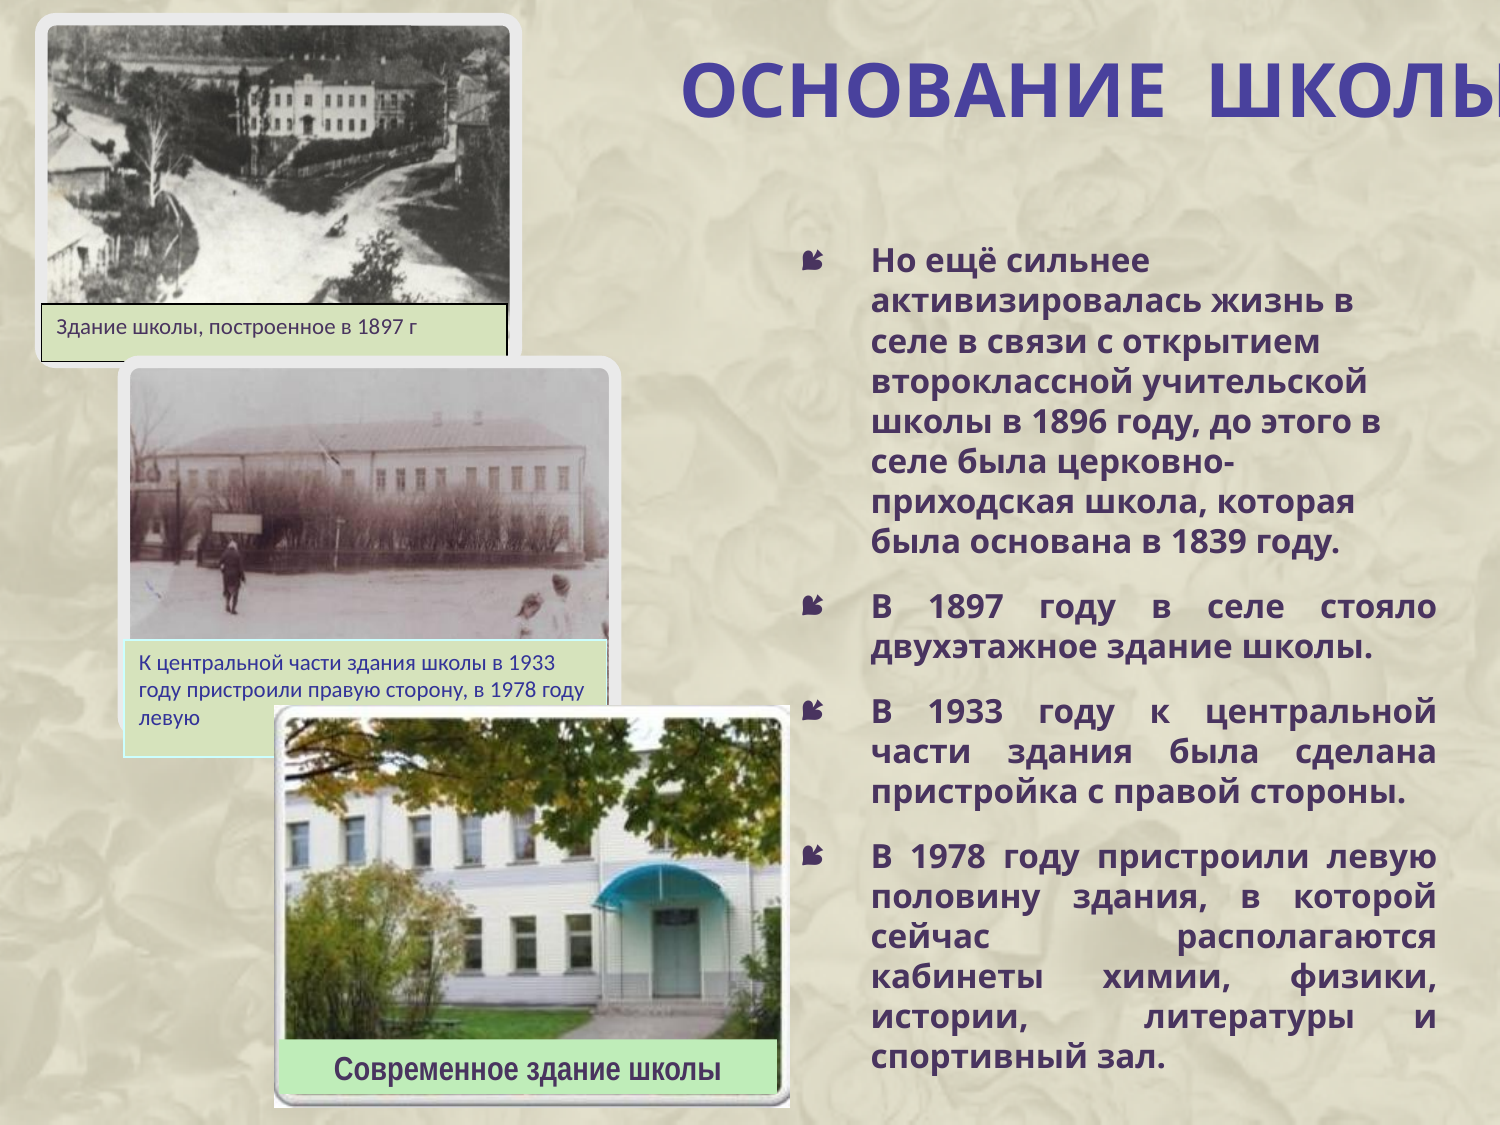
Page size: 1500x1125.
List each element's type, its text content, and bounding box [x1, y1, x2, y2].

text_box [273, 705, 791, 1108]
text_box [123, 361, 616, 757]
list Но ещё сильнее активизировалась жизнь в селе в связи с открытием второклассной учительской школы в 1896 году, до этого в селе была церковно-приходская школа, которая была основана в 1839 году. В 1897 году в селе стояло двухэтажное здание школы. В 1933 году к центральной части здания была сделана пристройка с правой стороны. В 1978 году пристроили левую половину здания, в которой сейчас располагаются кабинеты химии, физики, истории, литературы и спортивный зал. [785, 232, 1454, 1090]
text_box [41, 18, 517, 363]
text_box Основание школы [644, 35, 1500, 141]
